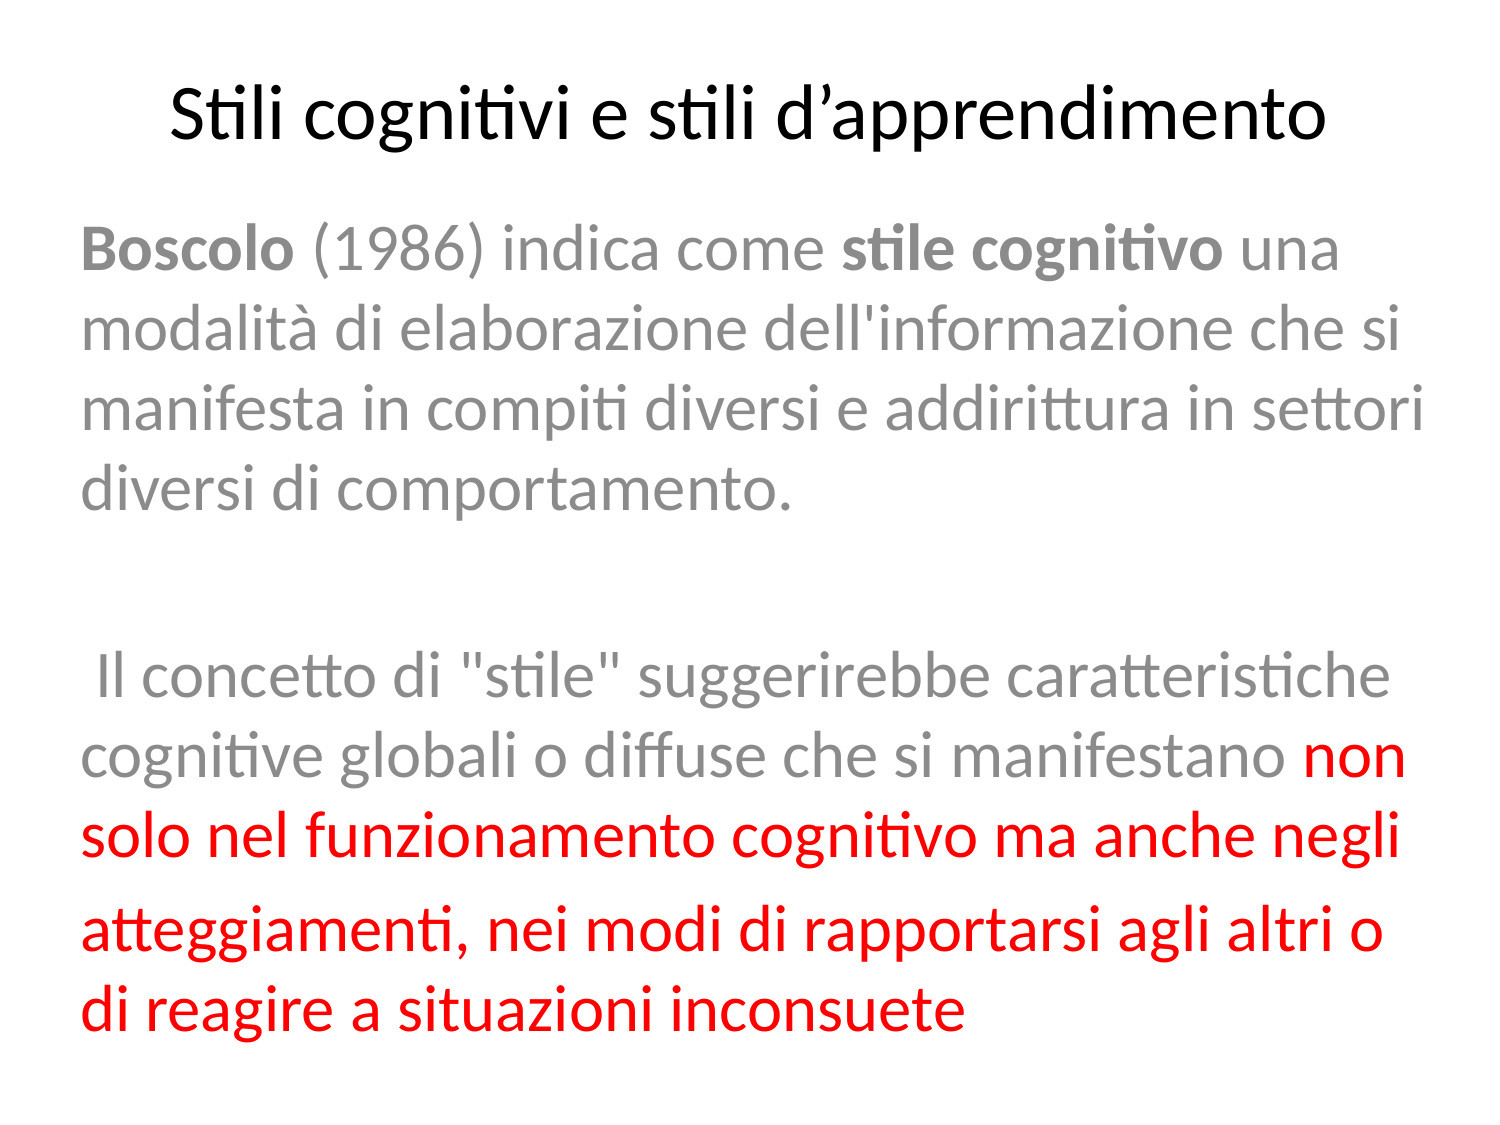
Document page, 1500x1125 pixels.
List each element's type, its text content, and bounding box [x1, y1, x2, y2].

subtitle Boscolo (1986) indica come stile cognitivo una modalità di elaborazione dell'informazione che si manifesta in compiti diversi e addirittura in settori diversi di comportamento. Il concetto di "stile" suggerirebbe caratteristiche cognitive globali o diffuse che si manifestano non solo nel funzionamento cognitivo ma anche negli atteggiamenti, nei modi di rapportarsi agli altri o di reagire a situazioni inconsuete [64, 196, 1447, 1059]
title Stili cognitivi e stili d’apprendimento [112, 42, 1388, 173]
